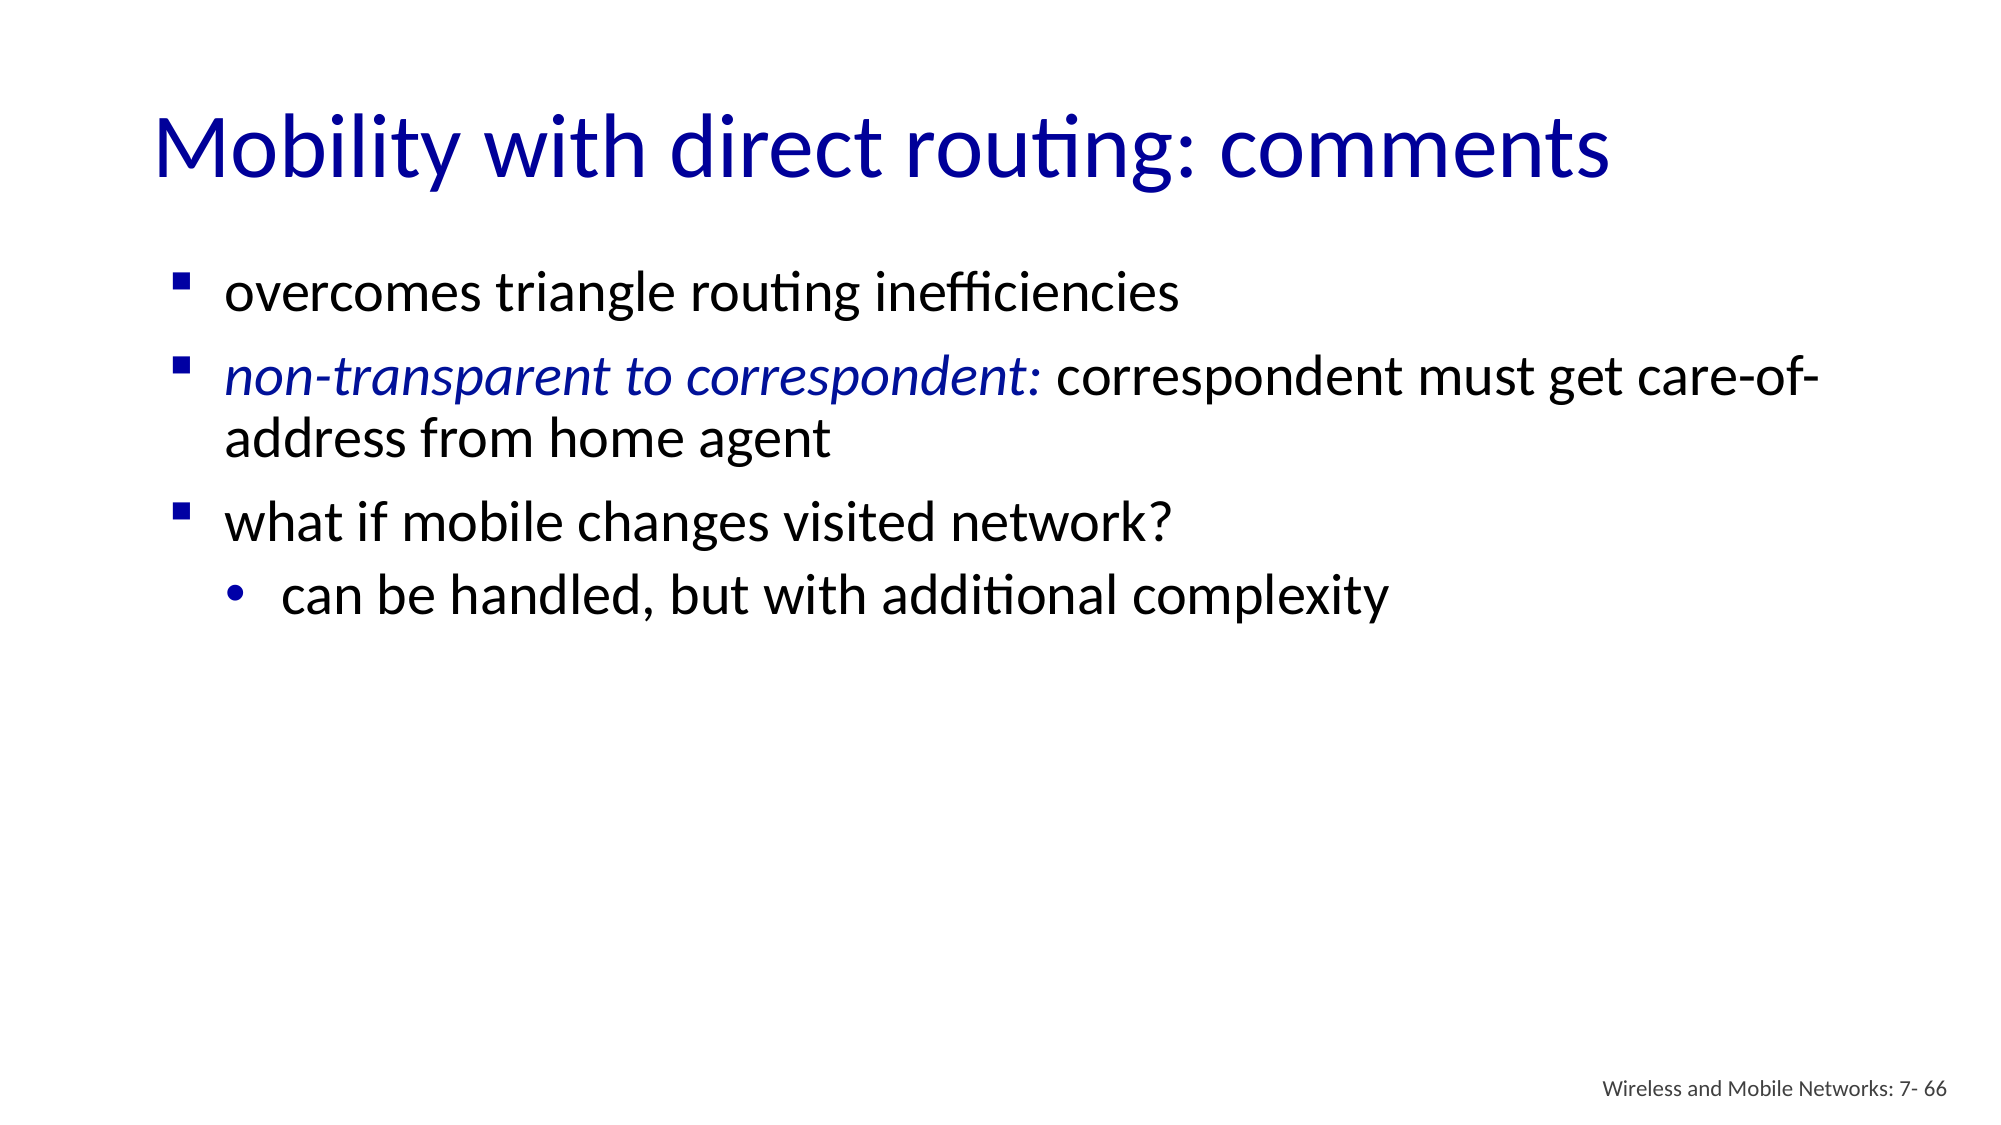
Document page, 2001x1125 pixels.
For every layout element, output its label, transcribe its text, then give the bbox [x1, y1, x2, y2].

slide_number Wireless and Mobile Networks: 7- 66 [1512, 1056, 1963, 1117]
text_box overcomes triangle routing inefficiencies non-transparent to correspondent: correspondent must get care-of-address from home agent what if mobile changes visited network? can be handled, but with additional complexity [152, 253, 1973, 1016]
title Mobility with direct routing: comments [137, 74, 1863, 221]
